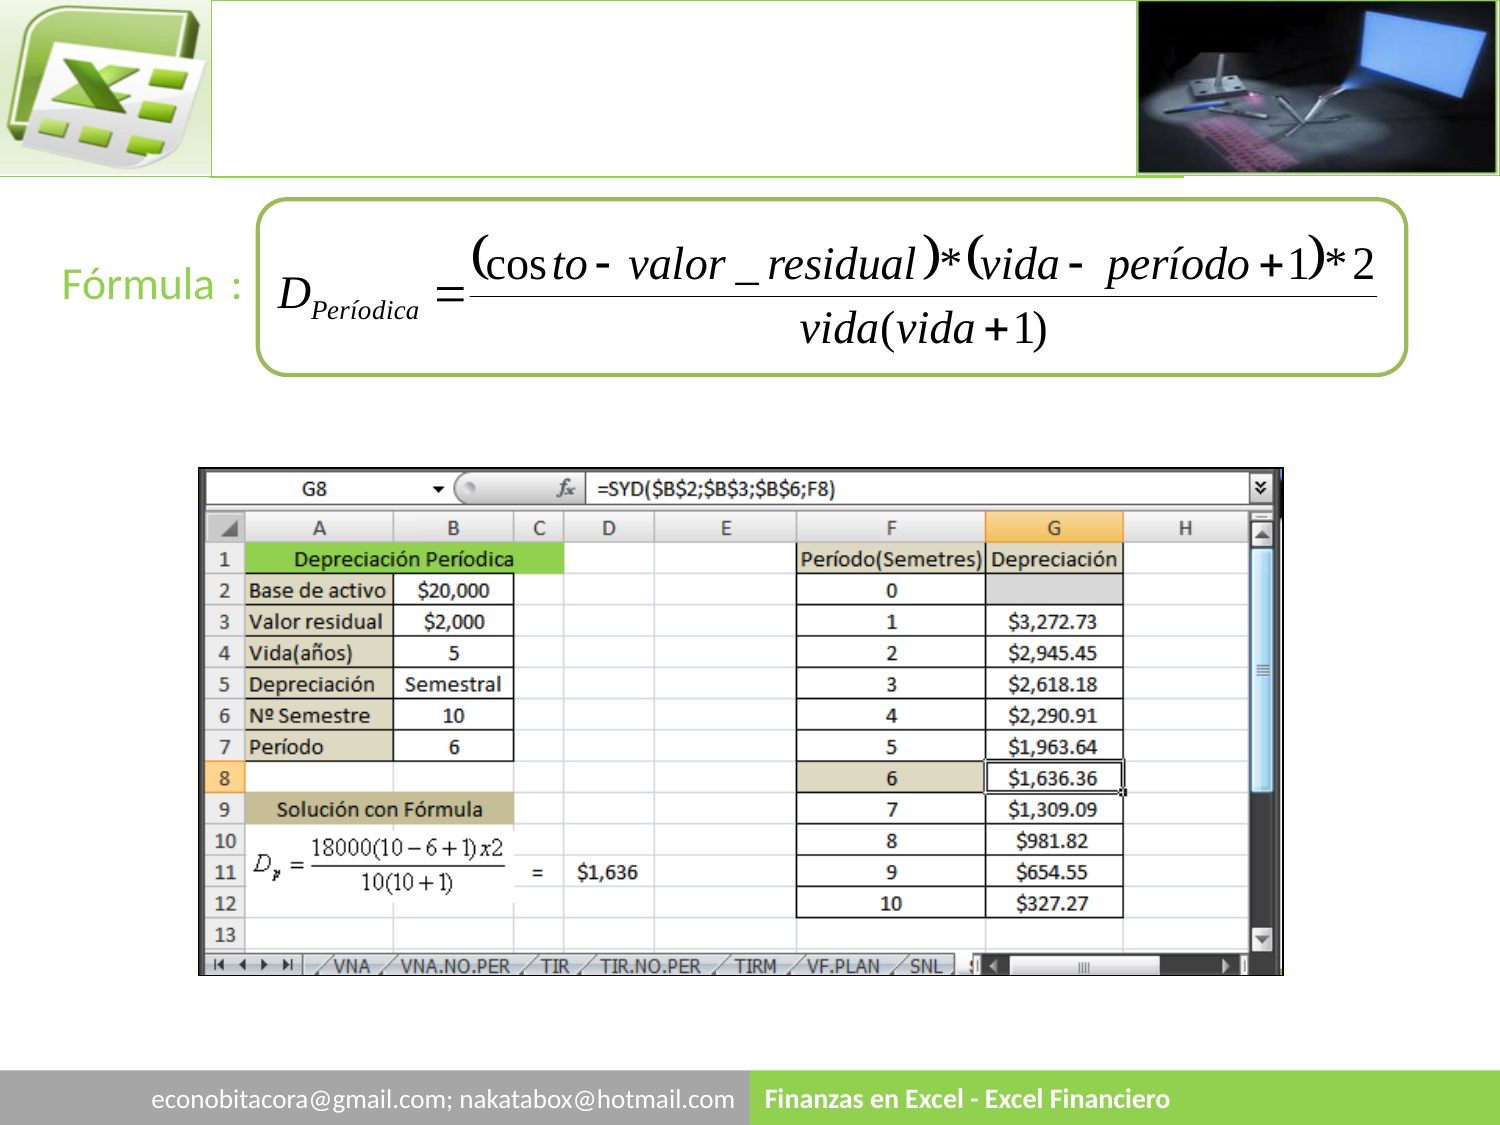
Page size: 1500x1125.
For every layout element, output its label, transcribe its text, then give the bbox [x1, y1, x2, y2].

text_box Finanzas en Excel - Excel Financiero [749, 1070, 1500, 1125]
text_box [212, 0, 1134, 178]
text_box Fórmula : [46, 246, 258, 371]
text_box [255, 197, 1409, 378]
text_box econobitacora@gmail.com; nakatabox@hotmail.com [0, 1070, 749, 1125]
picture [198, 468, 1283, 976]
picture [0, 0, 212, 177]
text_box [269, 234, 1388, 363]
picture [1136, 0, 1500, 177]
